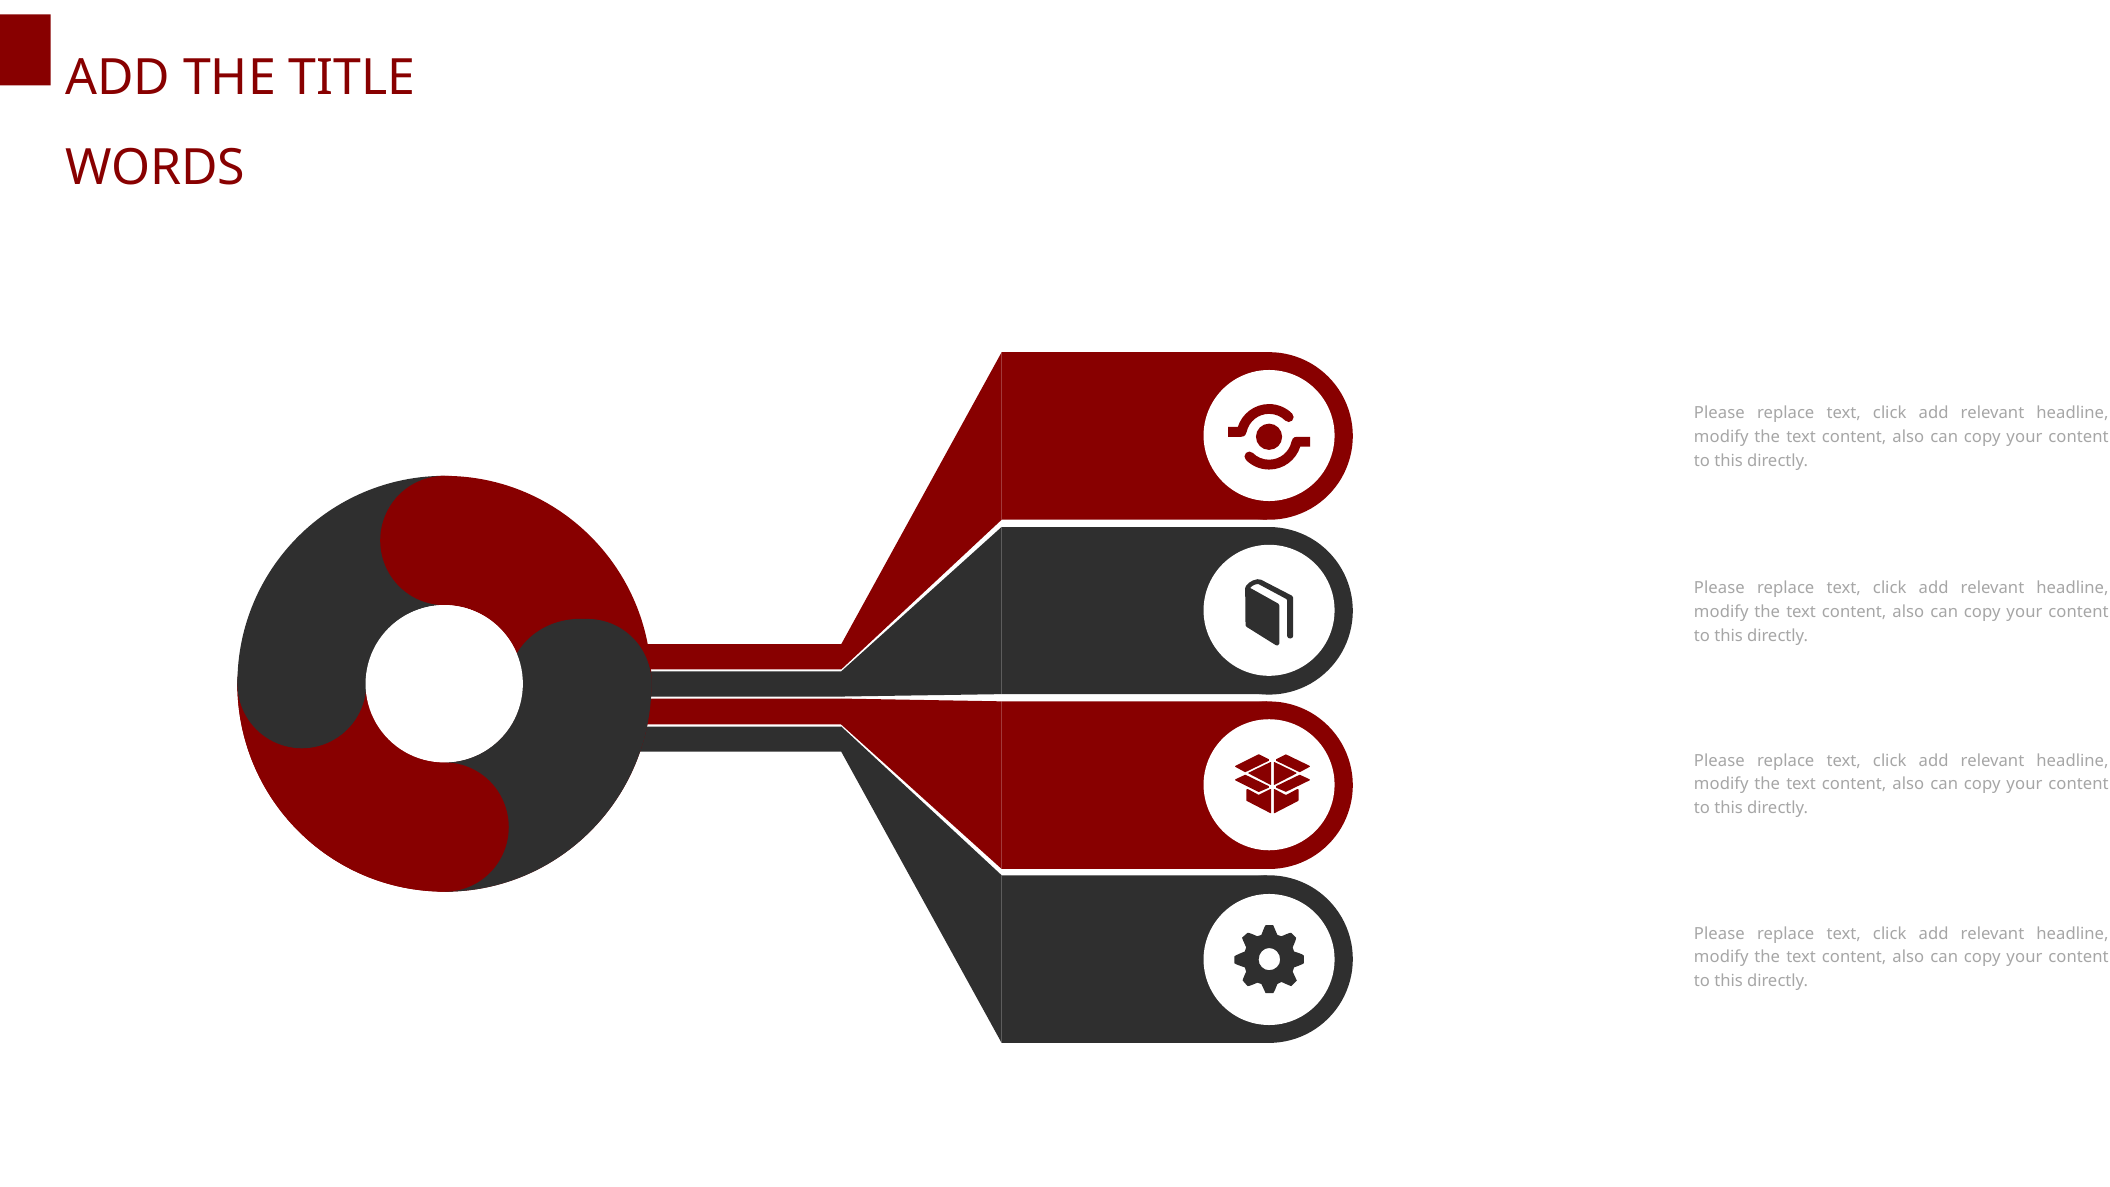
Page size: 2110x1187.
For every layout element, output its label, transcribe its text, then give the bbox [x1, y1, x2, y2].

list Please replace text, click add relevant headline, modify the text content, also can copy your content to this directly. [1693, 572, 2110, 745]
text_box ADD THE TITLE WORDS [50, 7, 583, 202]
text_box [639, 726, 1353, 1043]
list Please replace text, click add relevant headline, modify the text content, also can copy your content to this directly. [1693, 918, 2110, 1187]
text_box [237, 475, 652, 892]
list Please replace text, click add relevant headline, modify the text content, also can copy your content to this directly. [1693, 397, 2110, 572]
list Please replace text, click add relevant headline, modify the text content, also can copy your content to this directly. [1693, 745, 2110, 918]
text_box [652, 526, 1353, 697]
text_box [639, 352, 1353, 526]
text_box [652, 698, 1353, 726]
